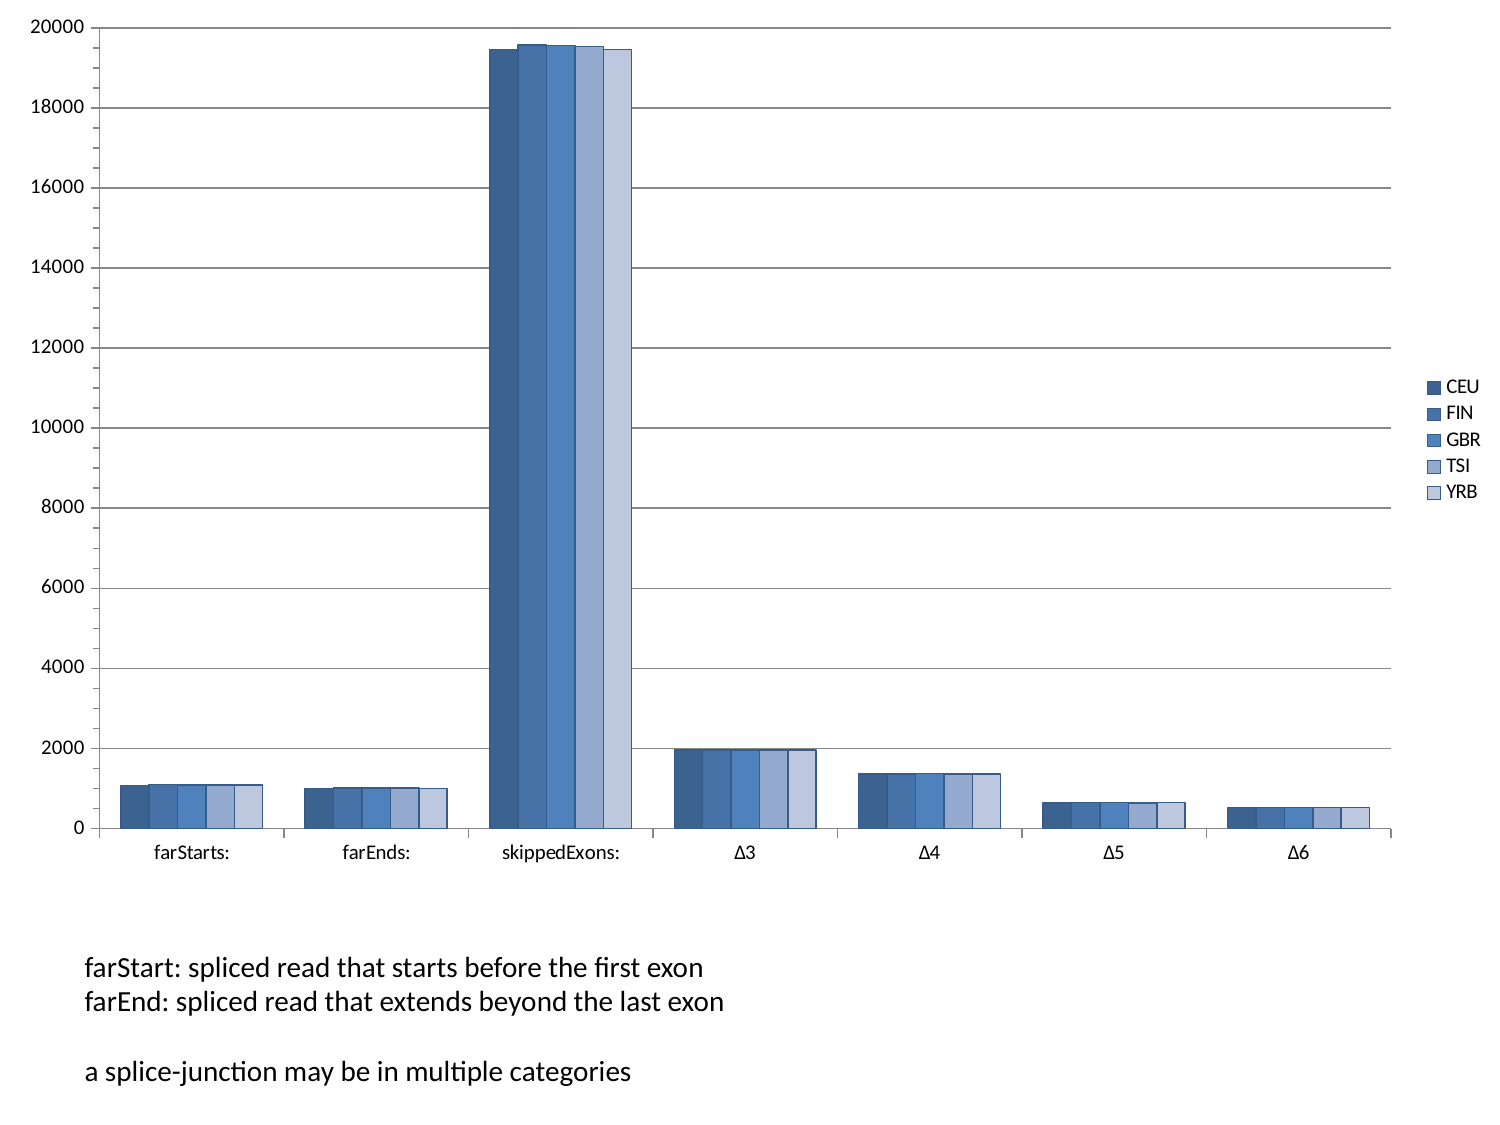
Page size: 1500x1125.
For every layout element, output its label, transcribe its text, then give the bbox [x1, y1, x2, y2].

text_box farStart: spliced read that starts before the first exon farEnd: spliced read that extends beyond the last exon a splice-junction may be in multiple categories [69, 940, 740, 1096]
chart [0, 0, 1500, 882]
